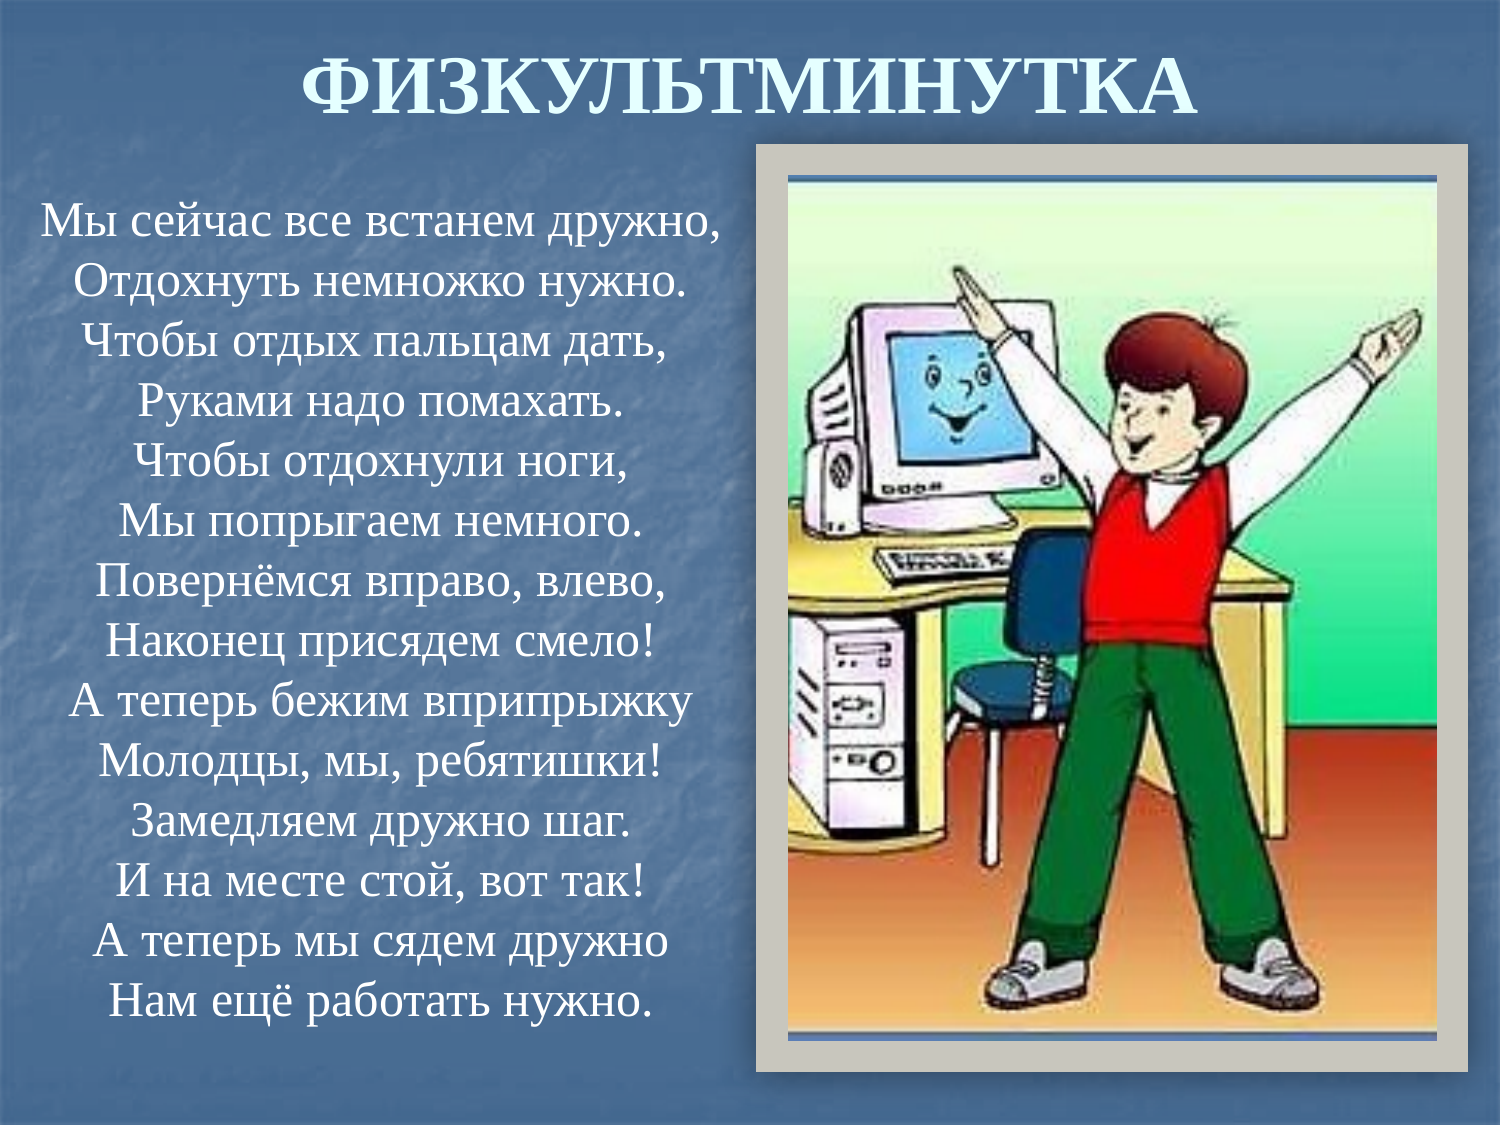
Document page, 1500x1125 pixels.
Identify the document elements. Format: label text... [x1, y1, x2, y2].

title ФИЗКУЛЬТМИНУТКА [150, 0, 1350, 138]
list Мы сейчас все встанем дружно, Отдохнуть немножко нужно. Чтобы отдых пальцам дать, Руками надо помахать. Чтобы отдохнули ноги, Мы попрыгаем немного. Повернёмся вправо, влево, Наконец присядем смело! А теперь бежим вприпрыжку Молодцы, мы, ребятишки! Замедляем дружно шаг. И на месте стой, вот так! А теперь мы сядем дружно Нам ещё работать нужно. [24, 162, 738, 1050]
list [787, 174, 1438, 1042]
